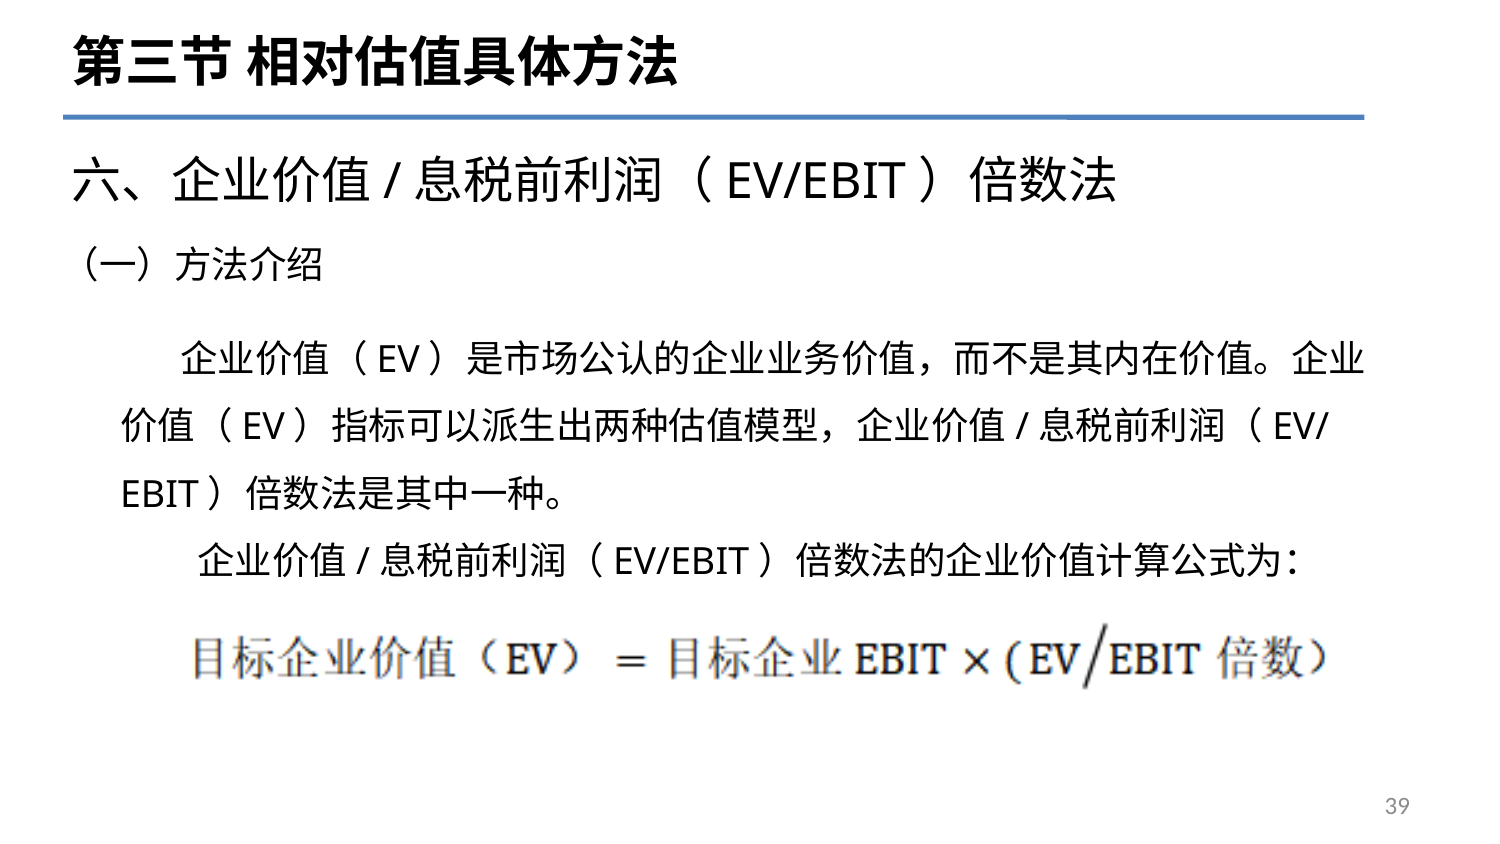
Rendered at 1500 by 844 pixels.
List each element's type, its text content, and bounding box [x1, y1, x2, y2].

title 六、企业价值/息税前利润（EV/EBIT）倍数法 [56, 107, 1407, 235]
text_box 第三节 相对估值具体方法 [56, 11, 1407, 107]
picture [163, 609, 1360, 705]
list （一）方法介绍 [46, 210, 1397, 305]
slide_number 39 [1074, 782, 1425, 827]
text_box 企业价值（EV）是市场公认的企业业务价值，而不是其内在价值。企业价值（EV）指标可以派生出两种估值模型，企业价值/息税前利润（EV/EBIT）倍数法是其中一种。 企业价值/息税前利润（EV/EBIT）倍数法的企业价值计算公式为： [105, 304, 1395, 657]
